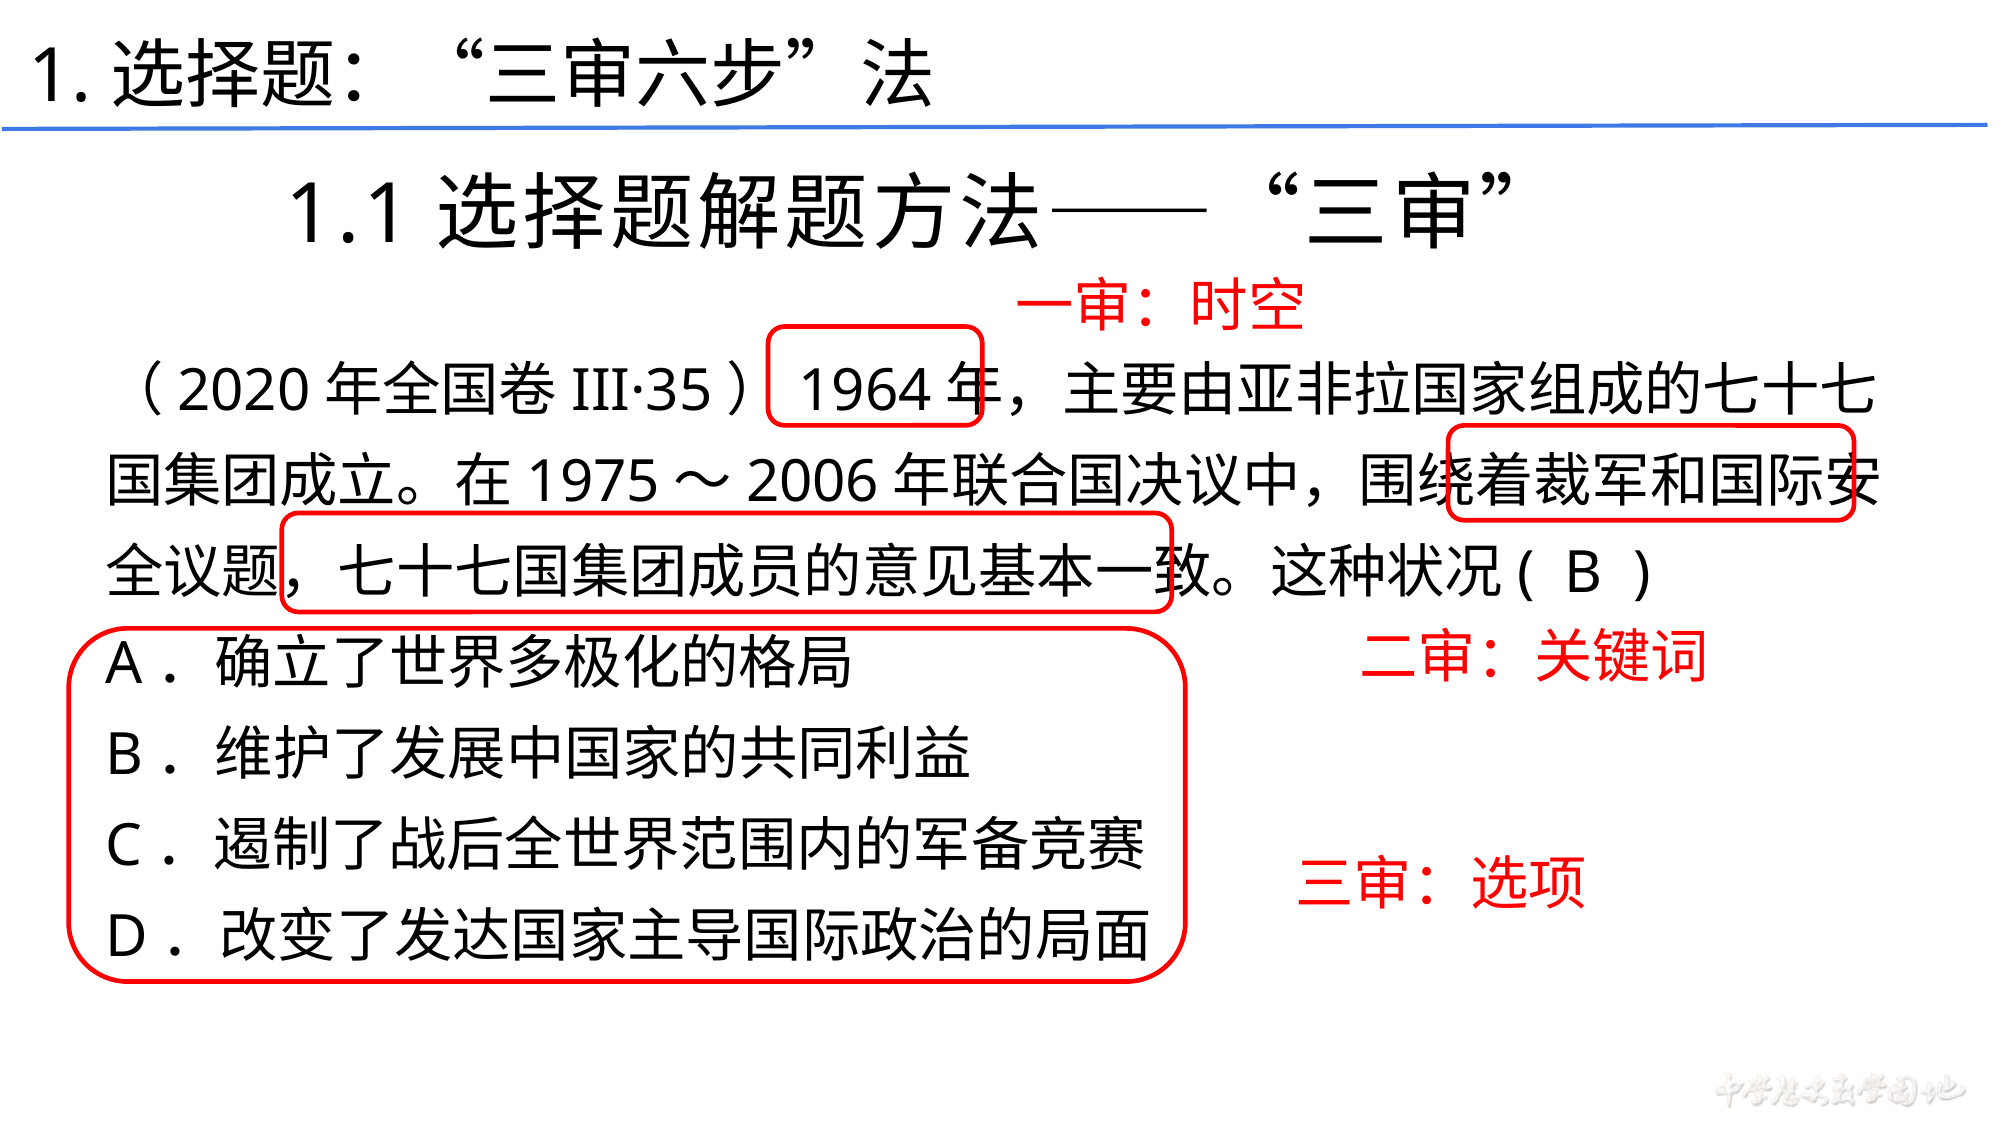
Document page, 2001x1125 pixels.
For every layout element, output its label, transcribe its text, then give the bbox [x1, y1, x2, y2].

text_box [280, 511, 1173, 613]
text_box （2020年全国卷III·35）1964年，主要由亚非拉国家组成的七十七国集团成立。在1975～2006年联合国决议中，围绕着裁军和国际安全议题，七十七国集团成员的意见基本一致。这种状况( B ) A．确立了世界多极化的格局 B．维护了发展中国家的共同利益 C．遏制了战后全世界范围内的军备竞赛 D．改变了发达国家主导国际政治的局面 [90, 323, 1899, 976]
text_box [1446, 424, 1856, 522]
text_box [1, 124, 1988, 129]
text_box 一审：时空 [1000, 260, 1401, 346]
text_box 1.选择题：“三审六步”法 [14, 19, 1014, 124]
text_box [767, 325, 984, 427]
text_box 三审：选项 [1281, 838, 1681, 924]
text_box 二审：关键词 [1344, 611, 1745, 697]
text_box 1.1选择题解题方法——“三审” [34, 172, 1815, 246]
text_box [67, 627, 1187, 983]
picture [1715, 1073, 1966, 1108]
